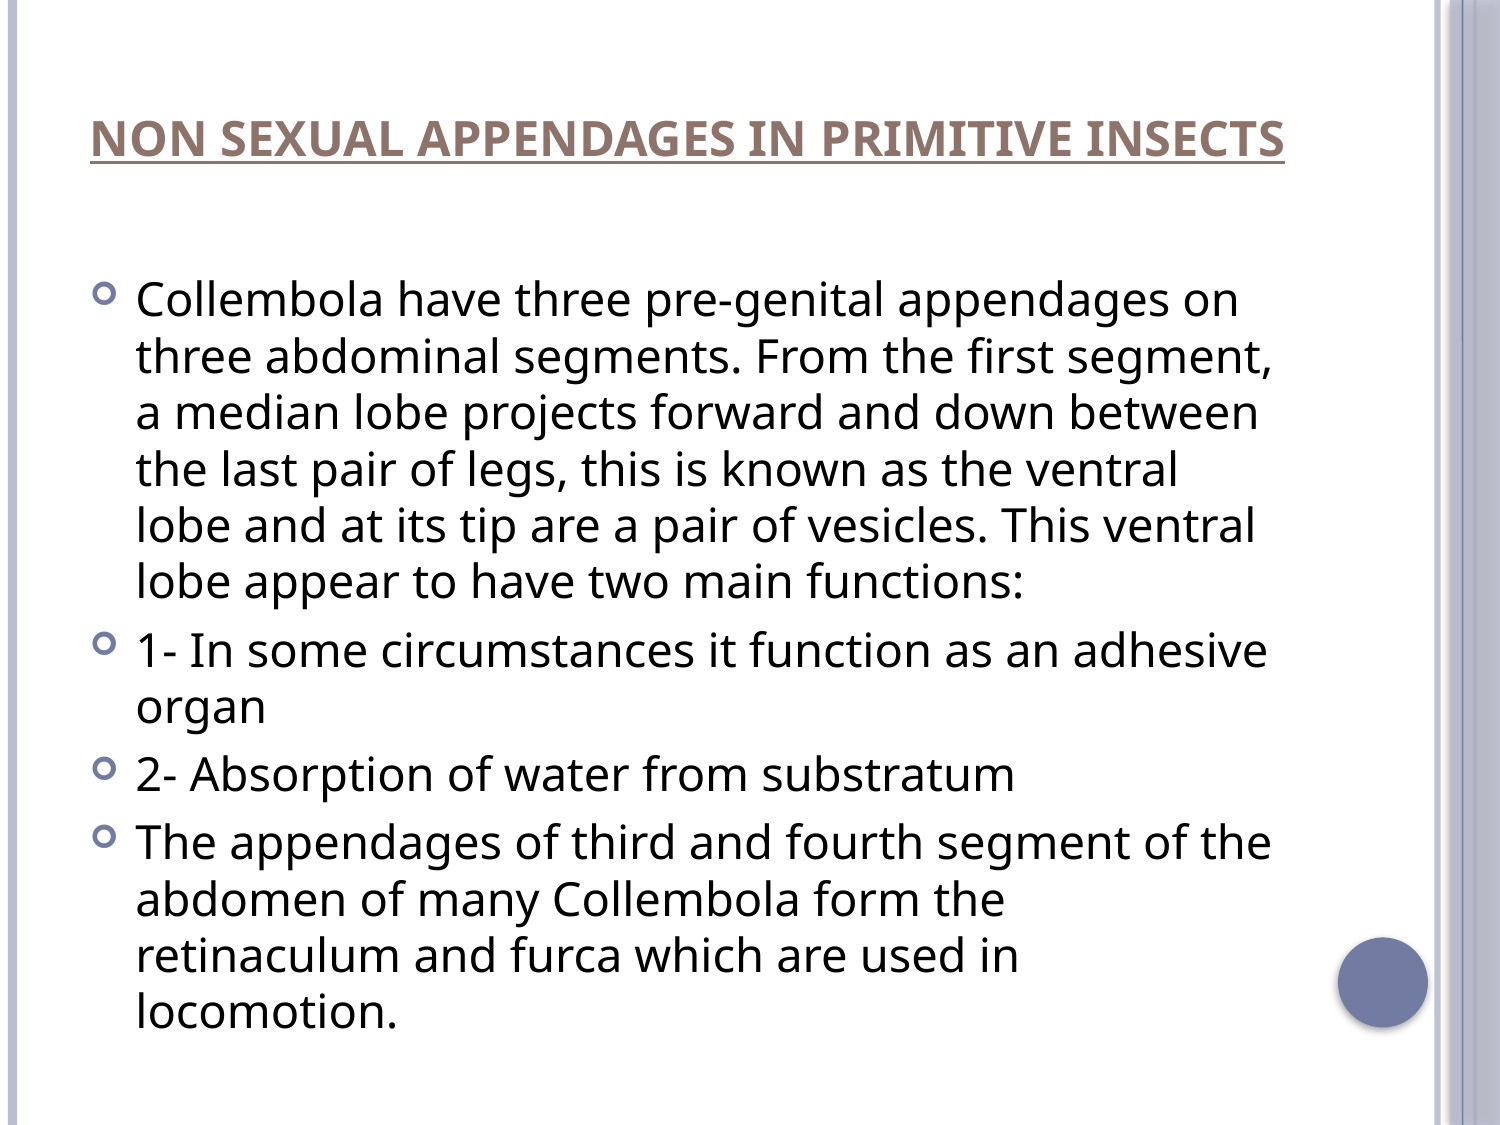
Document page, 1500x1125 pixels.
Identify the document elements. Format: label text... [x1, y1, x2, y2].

title Non sexual appendages in primitive insects [75, 45, 1300, 233]
list Collembola have three pre-genital appendages on three abdominal segments. From the first segment, a median lobe projects forward and down between the last pair of legs, this is known as the ventral lobe and at its tip are a pair of vesicles. This ventral lobe appear to have two main functions: 1- In some circumstances it function as an adhesive organ 2- Absorption of water from substratum The appendages of third and fourth segment of the abdomen of many Collembola form the retinaculum and furca which are used in locomotion. [75, 262, 1300, 1062]
